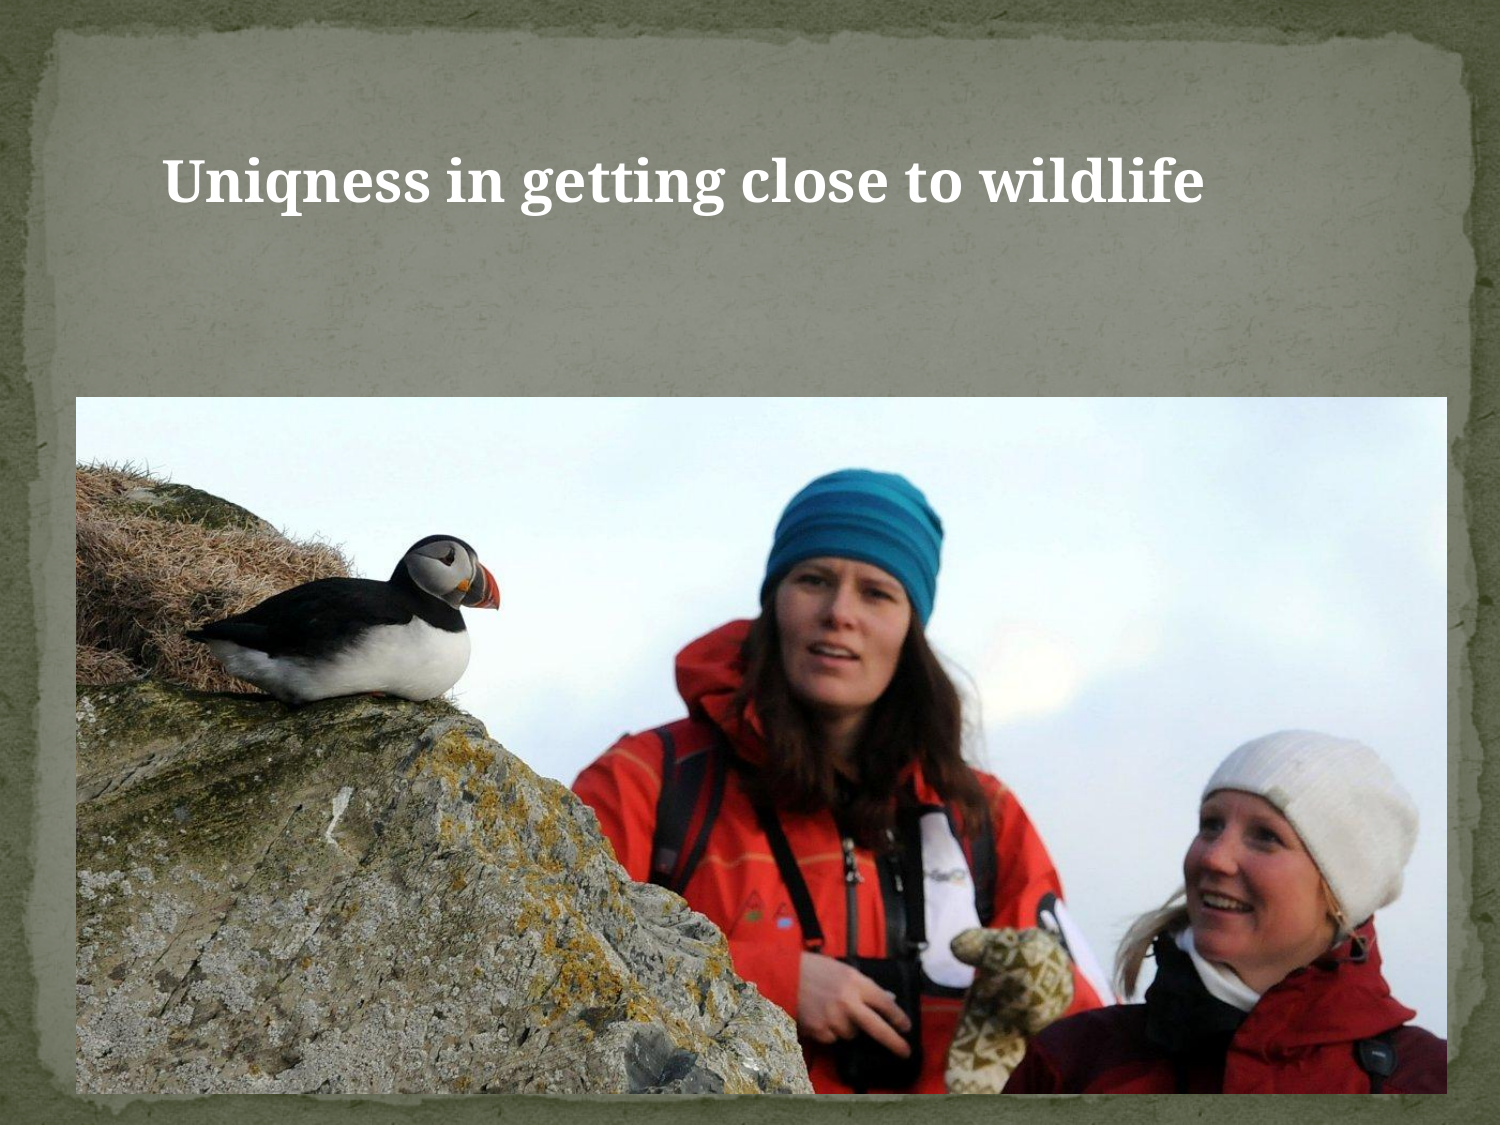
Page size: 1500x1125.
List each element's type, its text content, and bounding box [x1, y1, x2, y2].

text_box Uniqness in getting close to wildlife [147, 137, 1376, 222]
picture [76, 397, 1447, 1094]
